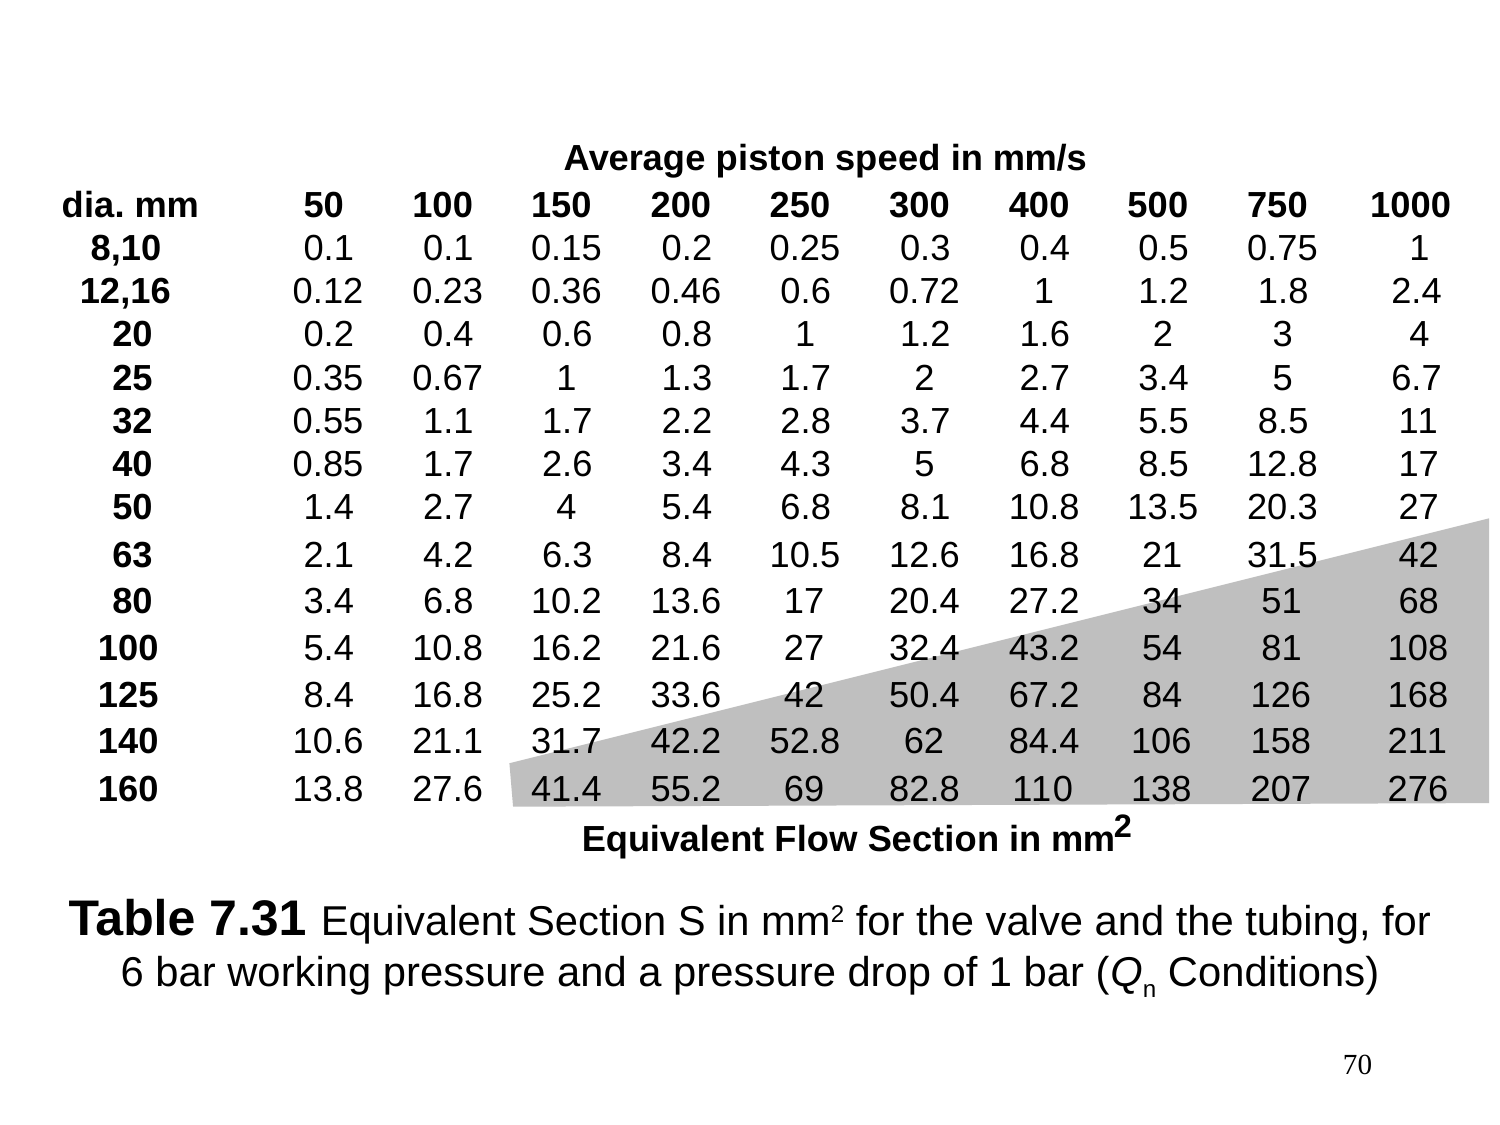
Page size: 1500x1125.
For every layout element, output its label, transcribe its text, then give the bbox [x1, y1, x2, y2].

text_box Table 7.31 Equivalent Section S in mm2 for the valve and the tubing, for 6 bar working pressure and a pressure drop of 1 bar (Qn Conditions) [37, 883, 1463, 1059]
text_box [0, 124, 1500, 875]
slide_number 70 [1074, 1059, 1388, 1101]
